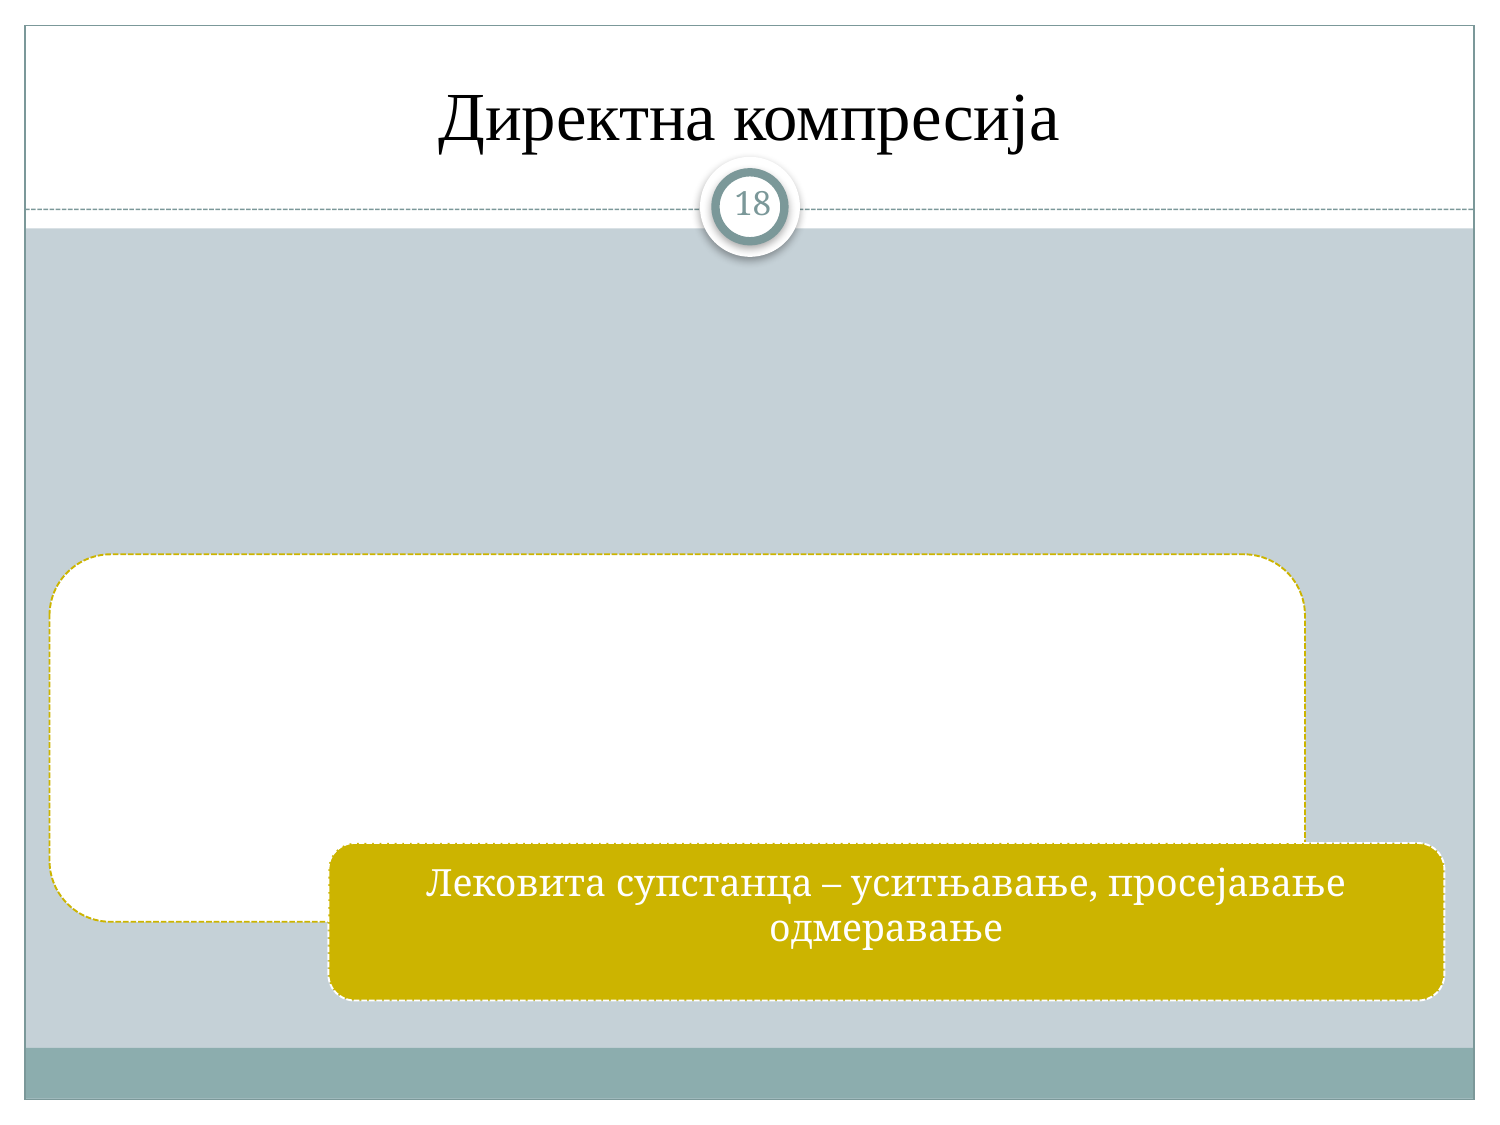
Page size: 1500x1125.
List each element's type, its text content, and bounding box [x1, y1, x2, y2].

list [49, 250, 1445, 1001]
slide_number 18 [715, 168, 791, 241]
title Директна компресија [49, 37, 1450, 162]
